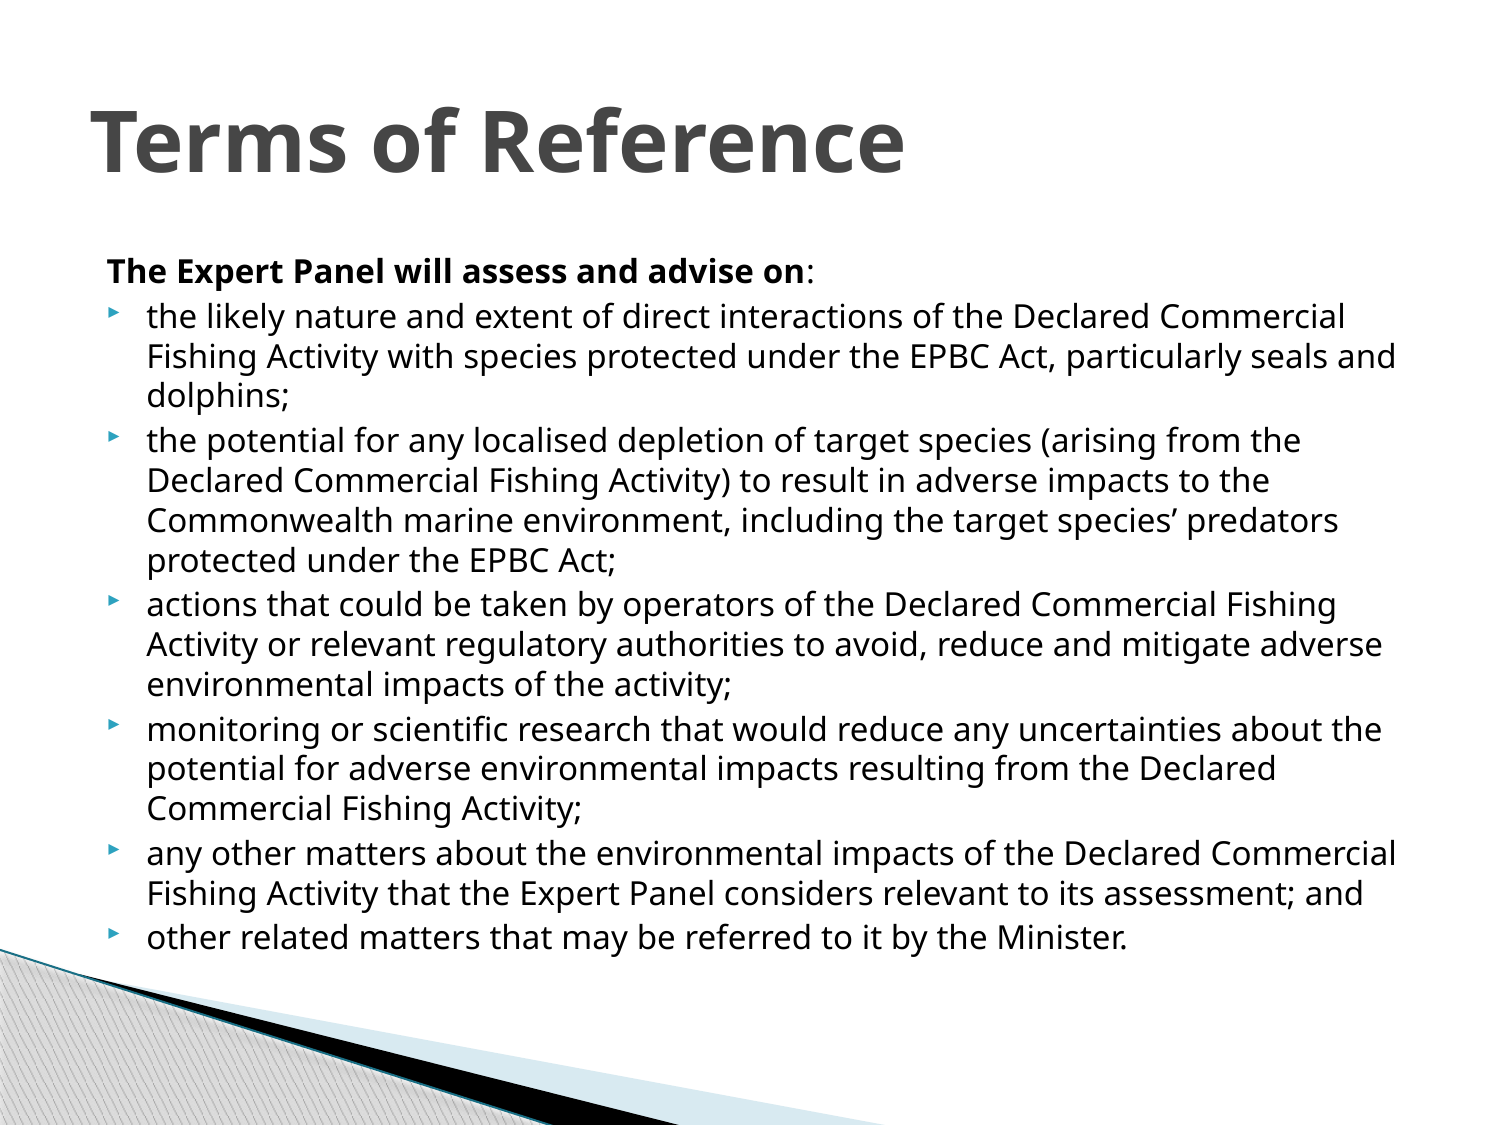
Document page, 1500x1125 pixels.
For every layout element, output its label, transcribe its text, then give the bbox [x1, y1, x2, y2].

title Terms of Reference [75, 45, 1425, 233]
list The Expert Panel will assess and advise on: the likely nature and extent of direct interactions of the Declared Commercial Fishing Activity with species protected under the EPBC Act, particularly seals and dolphins; the potential for any localised depletion of target species (arising from the Declared Commercial Fishing Activity) to result in adverse impacts to the Commonwealth marine environment, including the target species’ predators protected under the EPBC Act; actions that could be taken by operators of the Declared Commercial Fishing Activity or relevant regulatory authorities to avoid, reduce and mitigate adverse environmental impacts of the activity; monitoring or scientific research that would reduce any uncertainties about the potential for adverse environmental impacts resulting from the Declared Commercial Fishing Activity; any other matters about the environmental impacts of the Declared Commercial Fishing Activity that the Expert Panel considers relevant to its assessment; and other related matters that may be referred to it by the Minister. [75, 243, 1425, 986]
